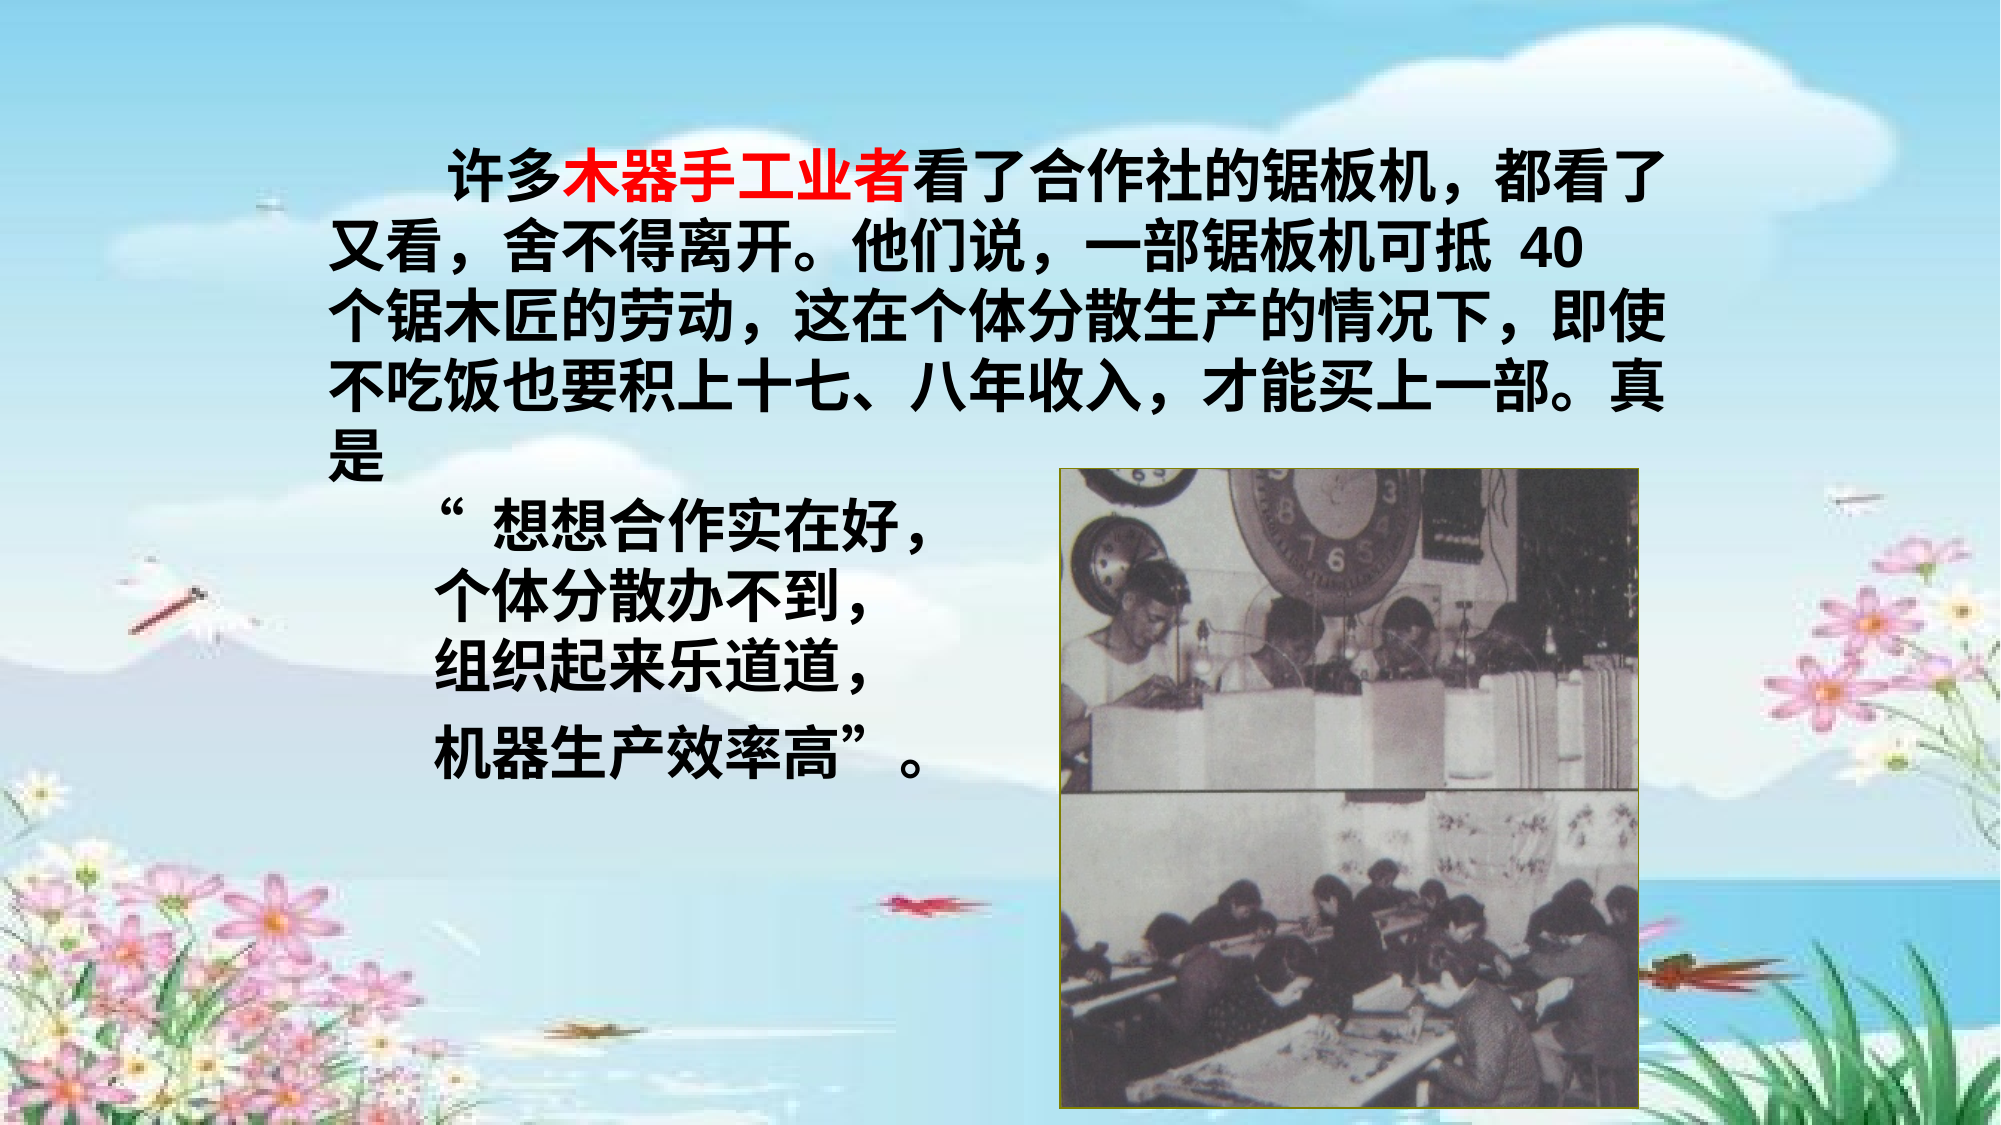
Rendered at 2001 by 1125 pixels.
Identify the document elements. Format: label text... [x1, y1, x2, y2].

picture [0, 0, 2001, 1125]
text_box 许多木器手工业者看了合作社的锯板机，都看了又看，舍不得离开。他们说，一部锯板机可抵 40 个锯木匠的劳动，这在个体分散生产的情况下，即使不吃饭也要积上十七、八年收入，才能买上一部。真是 “ 想想合作实在好， 个体分散办不到， 组织起来乐道道， 机器生产效率高”。 [312, 132, 1685, 797]
